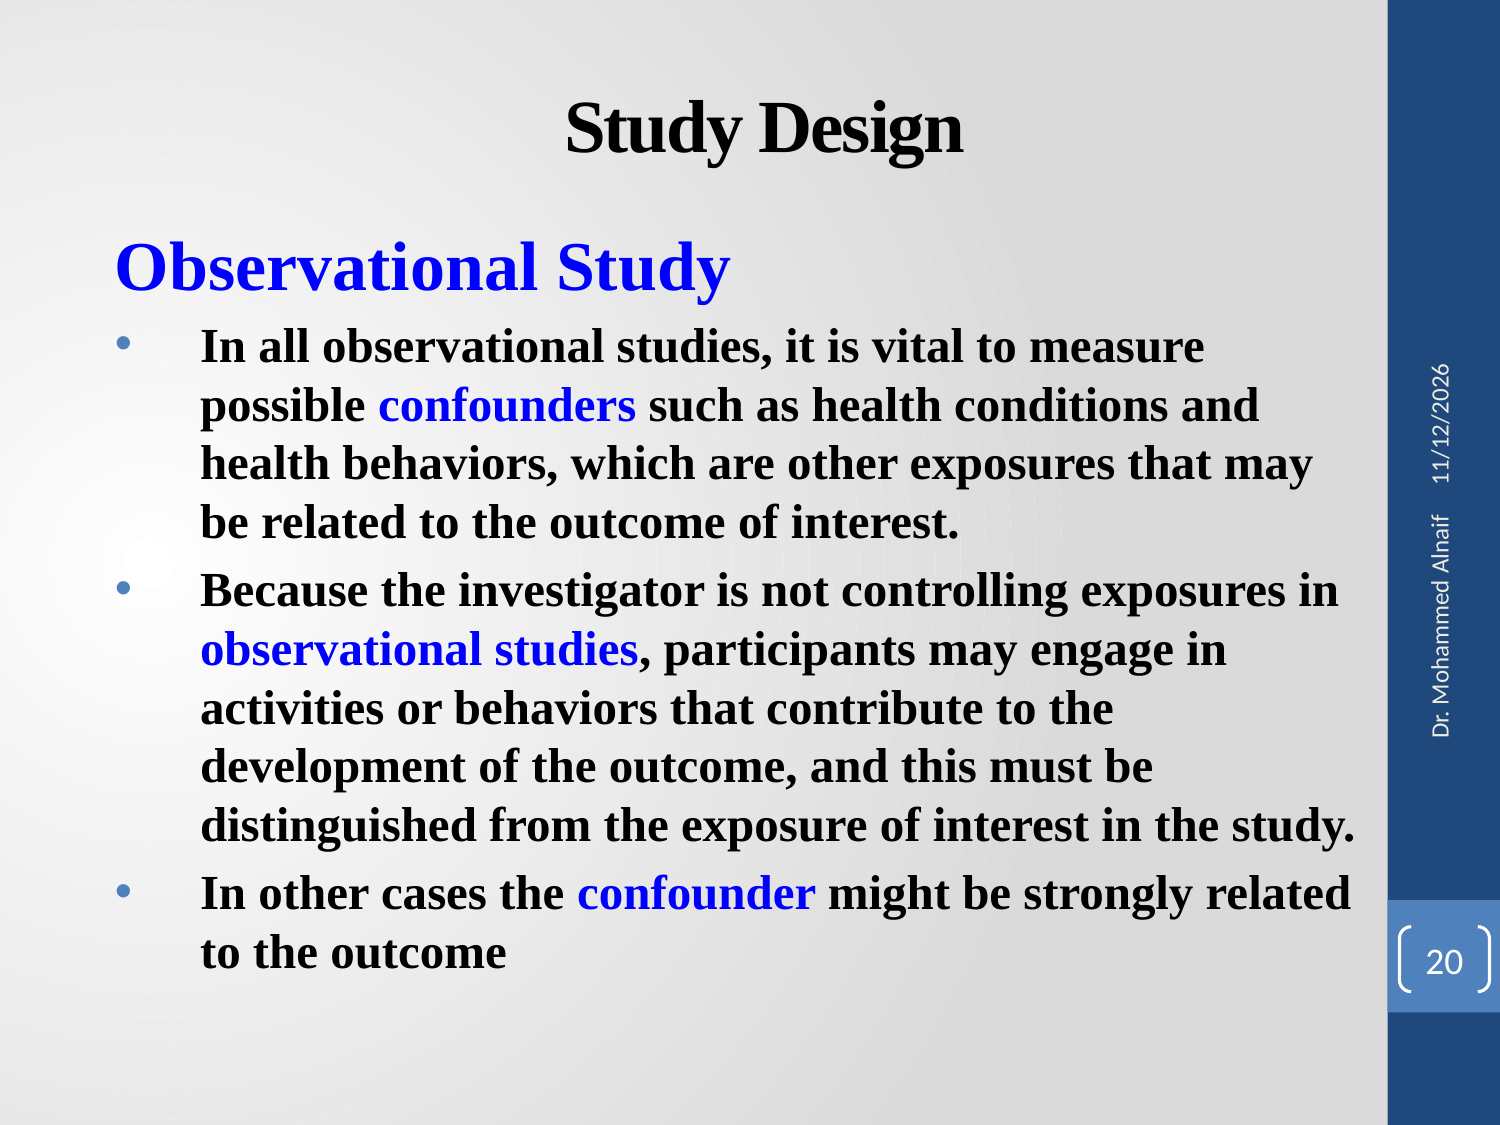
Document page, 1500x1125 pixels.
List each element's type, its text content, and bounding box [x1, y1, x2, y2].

slide_number 20 [1397, 925, 1492, 994]
title Study Design [112, 66, 1388, 175]
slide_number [1408, 100, 1469, 500]
footer Dr. Mohammed Alnaif [1408, 500, 1469, 889]
subtitle Observational Study In all observational studies, it is vital to measure possible confounders such as health conditions and health behaviors, which are other exposures that may be related to the outcome of interest. Because the investigator is not controlling exposures in observational studies, participants may engage in activities or behaviors that contribute to the development of the outcome, and this must be distinguished from the exposure of interest in the study. In other cases the confounder might be strongly related to the outcome [99, 212, 1375, 1038]
